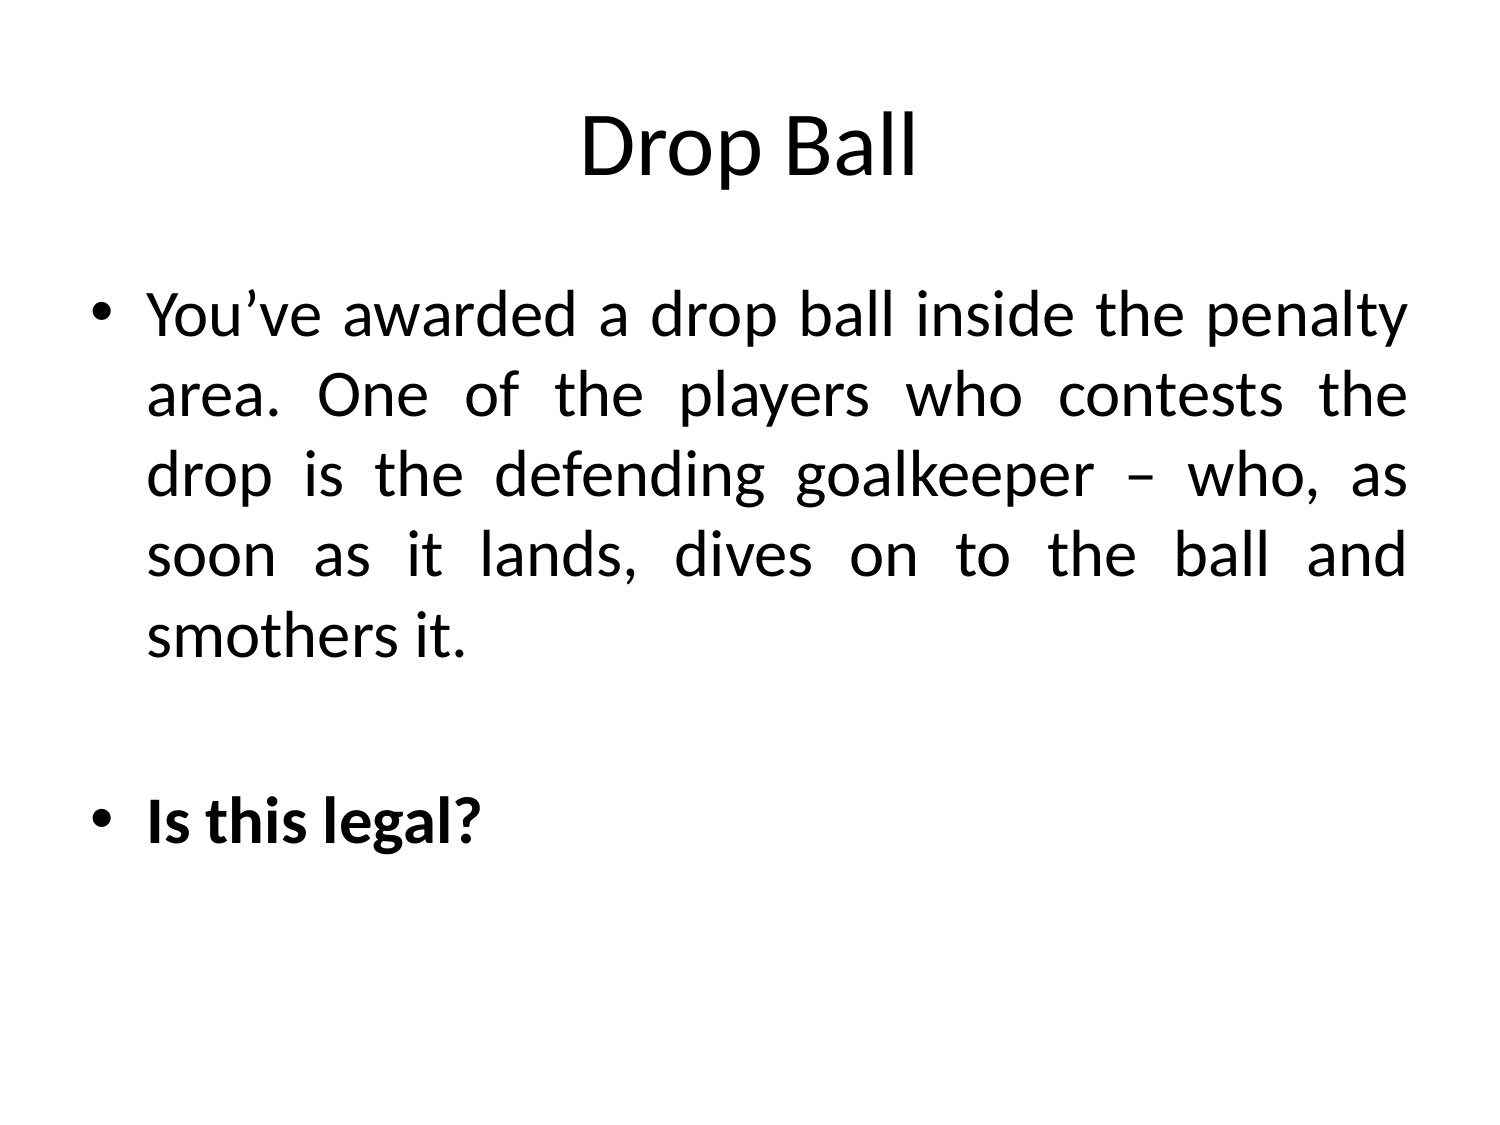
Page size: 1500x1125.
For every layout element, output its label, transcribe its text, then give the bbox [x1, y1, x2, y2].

title Drop Ball [75, 45, 1425, 233]
list You’ve awarded a drop ball inside the penalty area. One of the players who contests the drop is the defending goalkeeper – who, as soon as it lands, dives on to the ball and smothers it. Is this legal? [75, 262, 1425, 1005]
